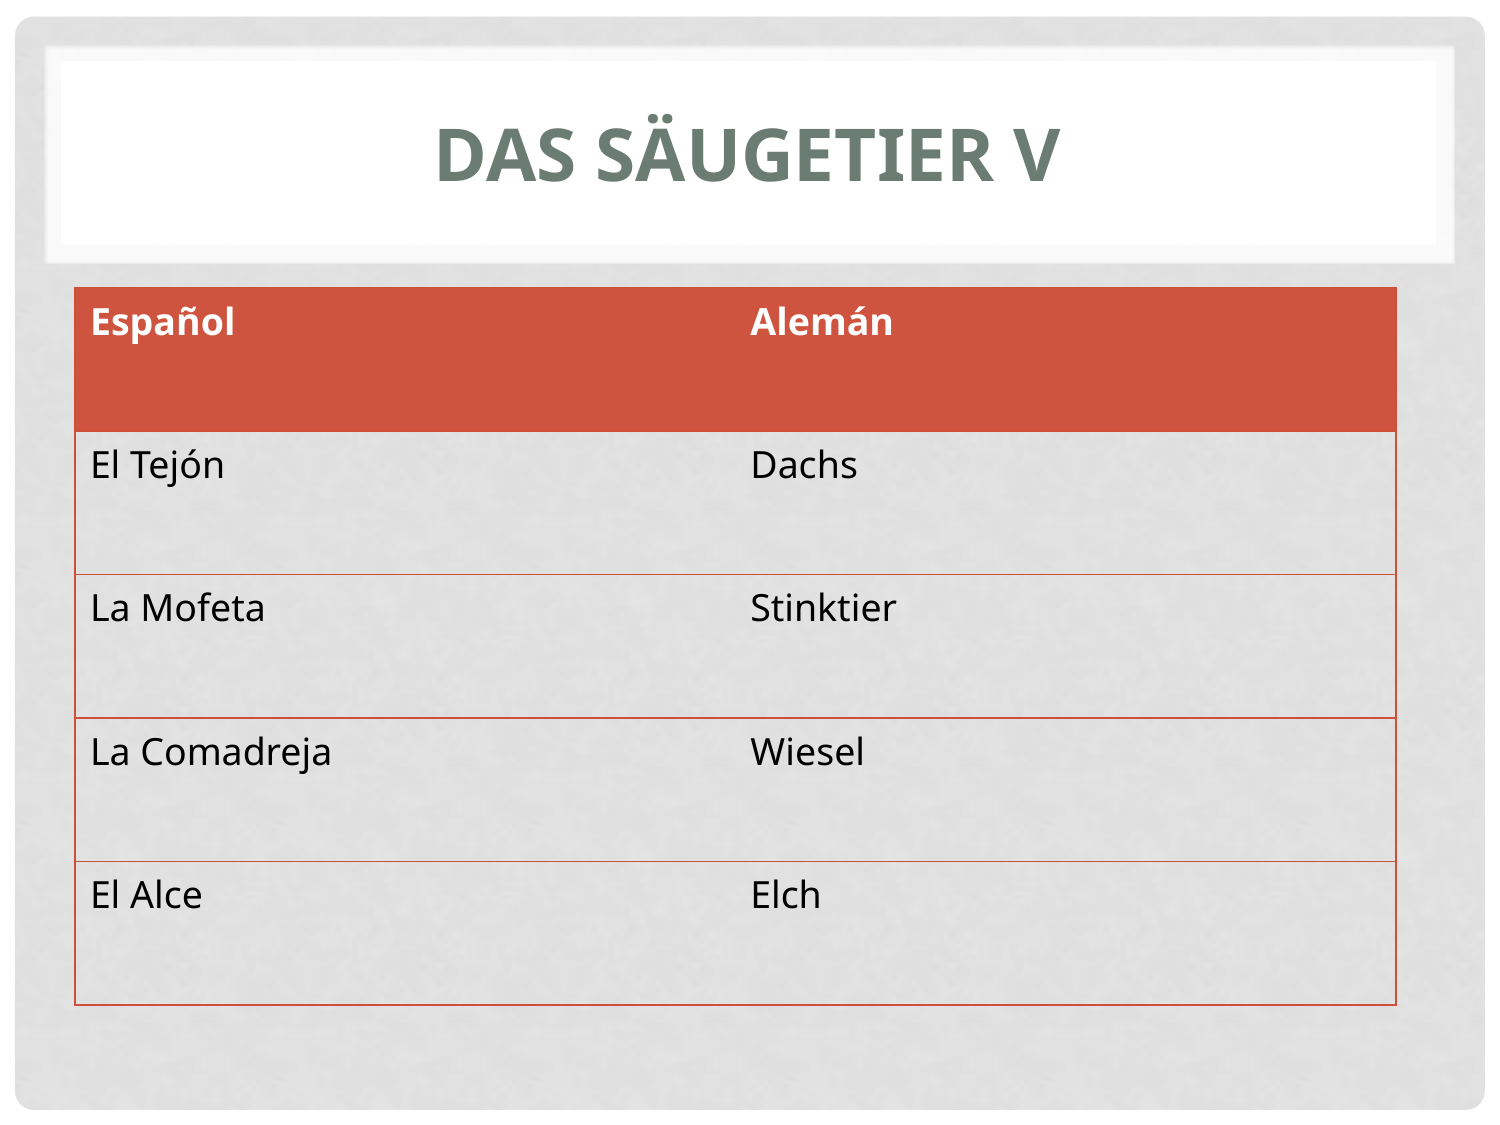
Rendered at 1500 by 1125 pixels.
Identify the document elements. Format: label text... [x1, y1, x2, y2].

table_cell Elch [735, 862, 1395, 1004]
table_cell La Mofeta [76, 575, 735, 717]
table_cell Stinktier [735, 575, 1395, 717]
table_cell Dachs [735, 432, 1395, 574]
title das Säugetier V [69, 66, 1425, 238]
table_cell Wiesel [735, 719, 1395, 861]
table_header Español [76, 288, 735, 430]
table_cell El Alce [76, 862, 735, 1004]
table_cell El Tejón [76, 432, 735, 574]
table_cell La Comadreja [76, 719, 735, 861]
table_header Alemán [735, 288, 1395, 430]
